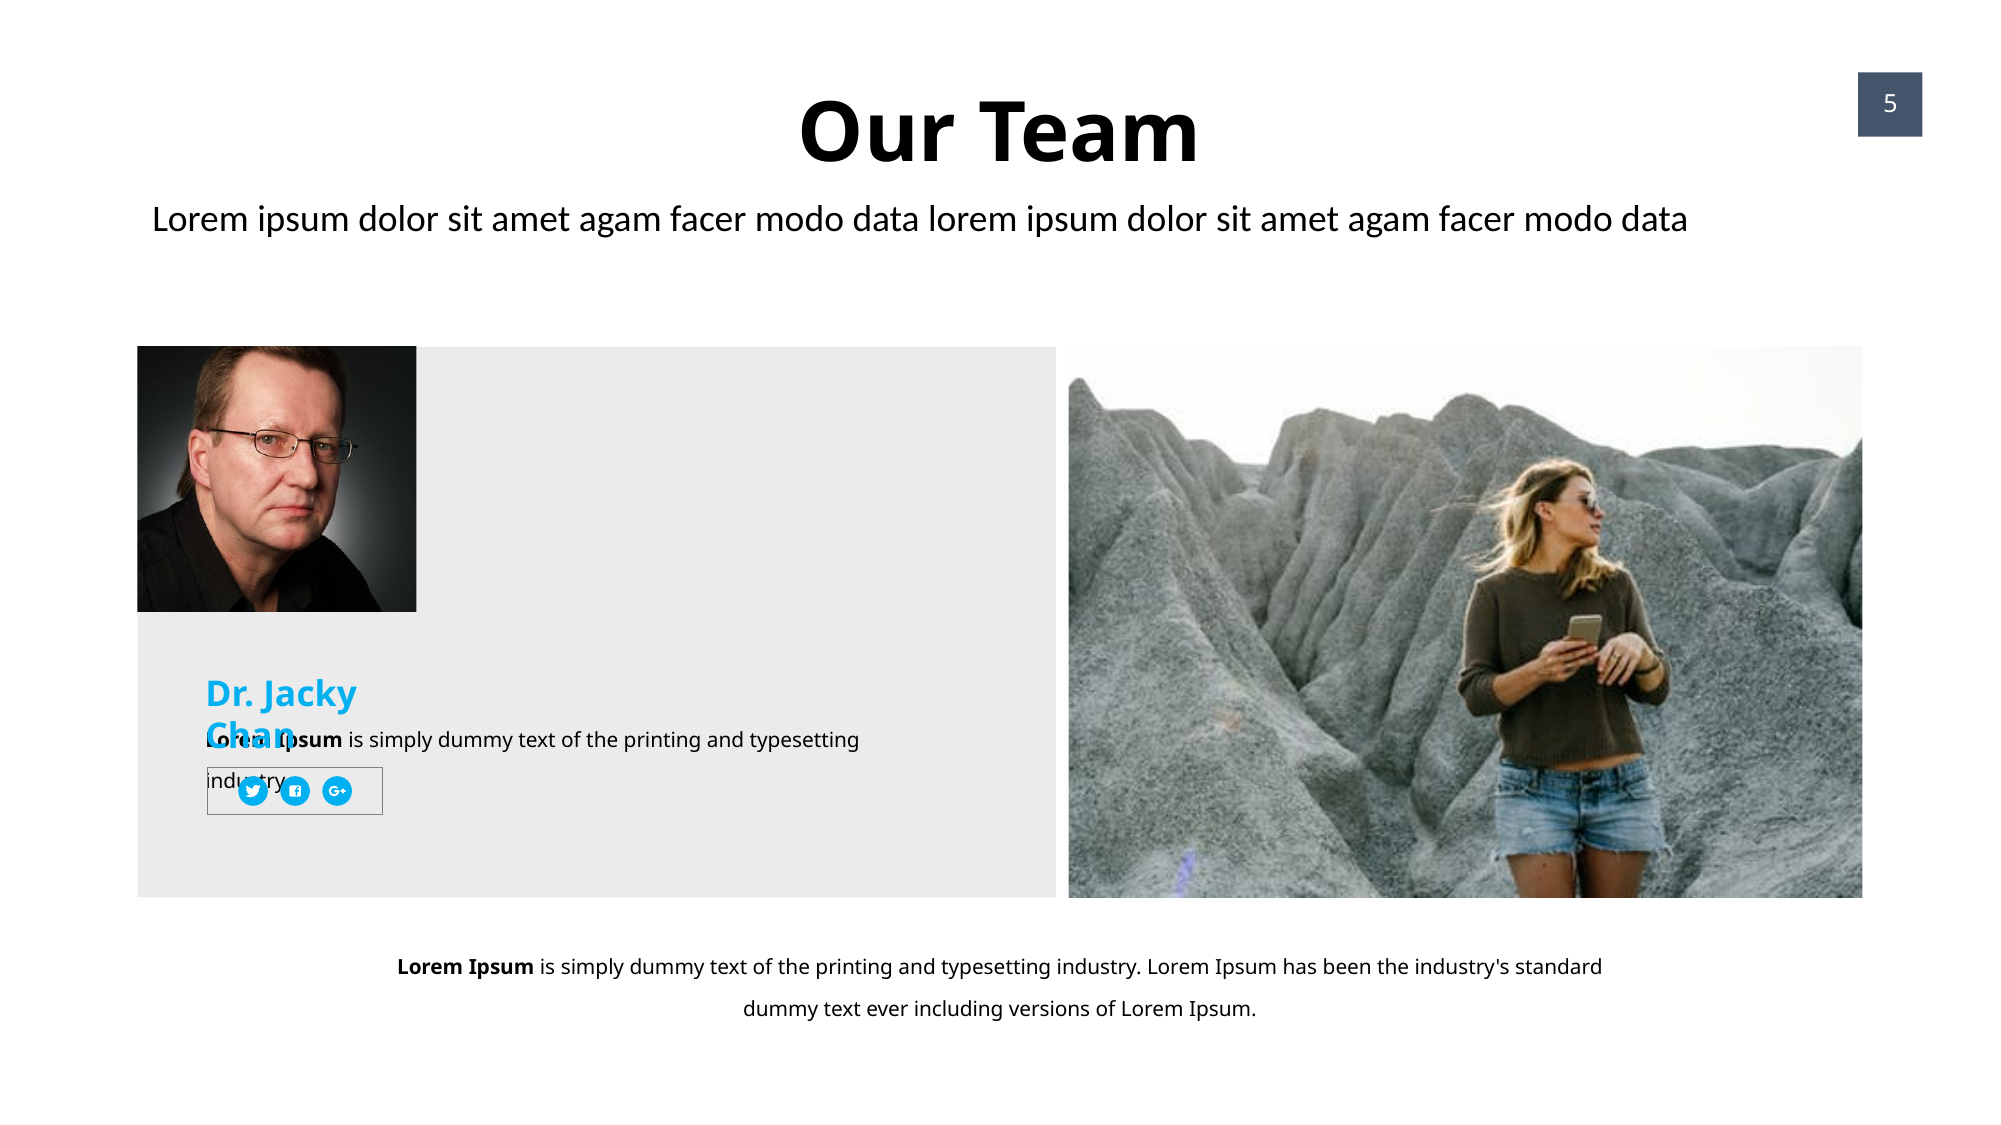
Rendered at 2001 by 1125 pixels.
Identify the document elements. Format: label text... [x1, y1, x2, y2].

picture [137, 346, 417, 612]
text_box Dr. Jacky Chan [190, 663, 459, 764]
picture [1068, 346, 1863, 898]
text_box Lorem Ipsum is simply dummy text of the printing and typesetting industry. [190, 702, 915, 801]
text_box [136, 346, 1057, 898]
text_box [207, 767, 383, 815]
slide_number 5 [1863, 78, 1927, 130]
title Our Team [137, 33, 1863, 186]
title Our Team [137, 227, 1863, 237]
subtitle Lorem ipsum dolor sit amet agam facer modo data lorem ipsum dolor sit amet agam facer modo data [137, 186, 1863, 227]
text_box Lorem Ipsum is simply dummy text of the printing and typesetting industry. Lorem Ipsum has been the industry's standard dummy text ever including versions of Lorem Ipsum. [343, 929, 1657, 1028]
